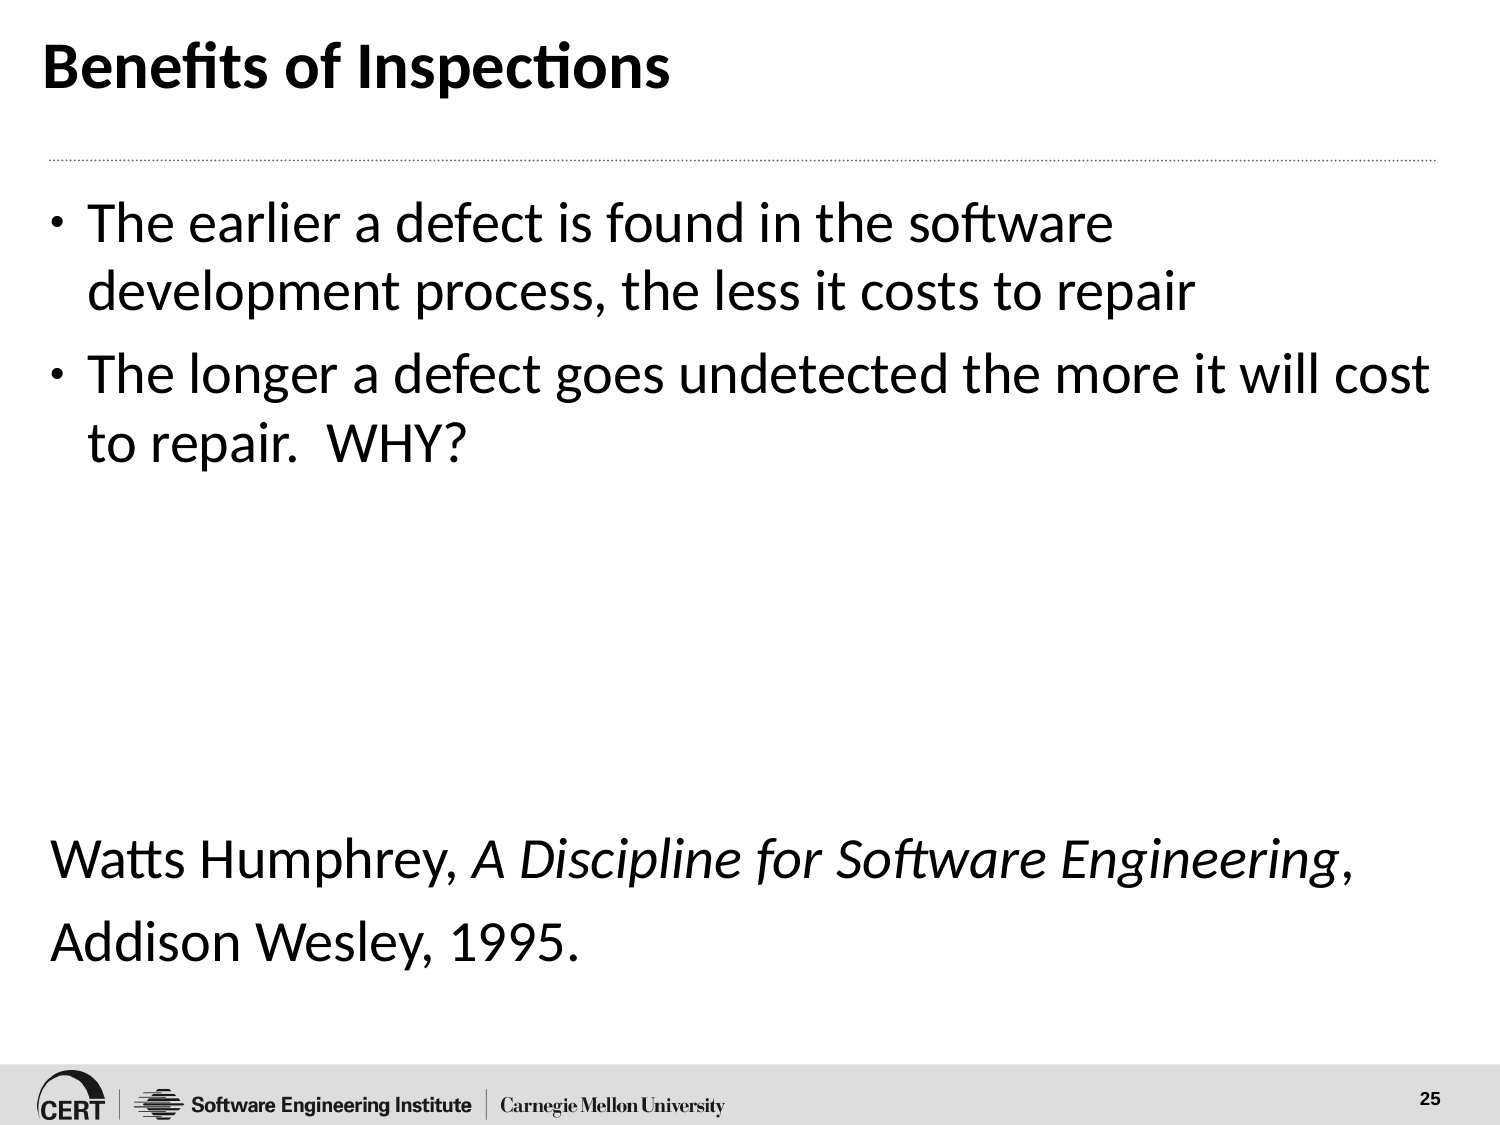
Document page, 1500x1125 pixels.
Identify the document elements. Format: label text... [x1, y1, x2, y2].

list The earlier a defect is found in the software development process, the less it costs to repair The longer a defect goes undetected the more it will cost to repair. WHY? Watts Humphrey, A Discipline for Software Engineering, Addison Wesley, 1995. [49, 187, 1438, 1001]
title Benefits of Inspections [42, 37, 1434, 155]
picture [37, 1069, 725, 1122]
